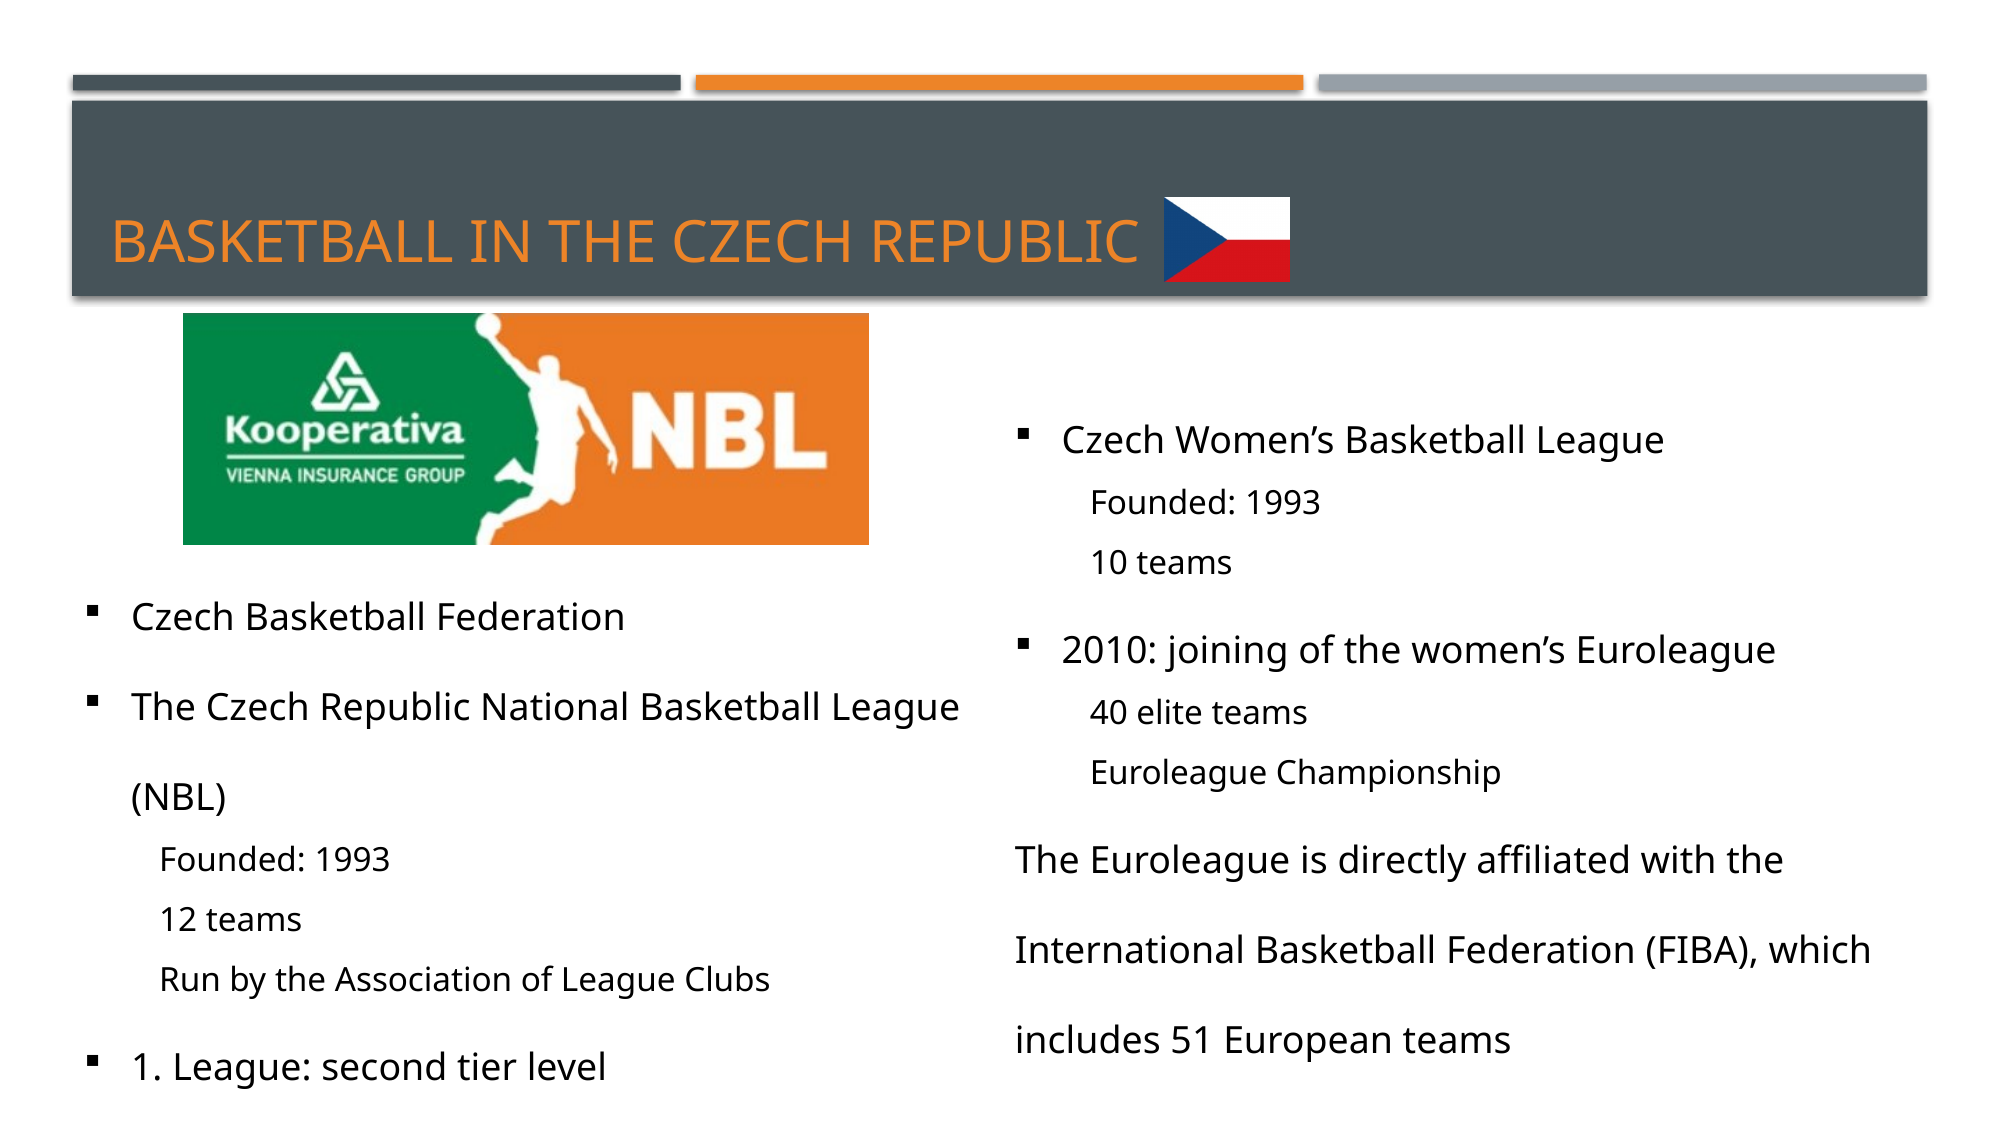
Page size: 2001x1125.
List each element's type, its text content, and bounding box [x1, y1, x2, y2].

title Basketball in the Czech republic [95, 115, 1905, 282]
text_box Czech Women’s Basketball League Founded: 1993 10 teams 2010: joining of the women’s Euroleague 40 elite teams Euroleague Championship The Euroleague is directly affiliated with the International Basketball Federation (FIBA), which includes 51 European teams [999, 364, 1937, 1069]
text_box Czech Basketball Federation The Czech Republic National Basketball League (NBL) Founded: 1993 12 teams Run by the Association of League Clubs 1. League: second tier level ČEZ Nymburk is the most successful team [69, 540, 1000, 1125]
picture [182, 312, 869, 546]
picture [1163, 197, 1290, 282]
